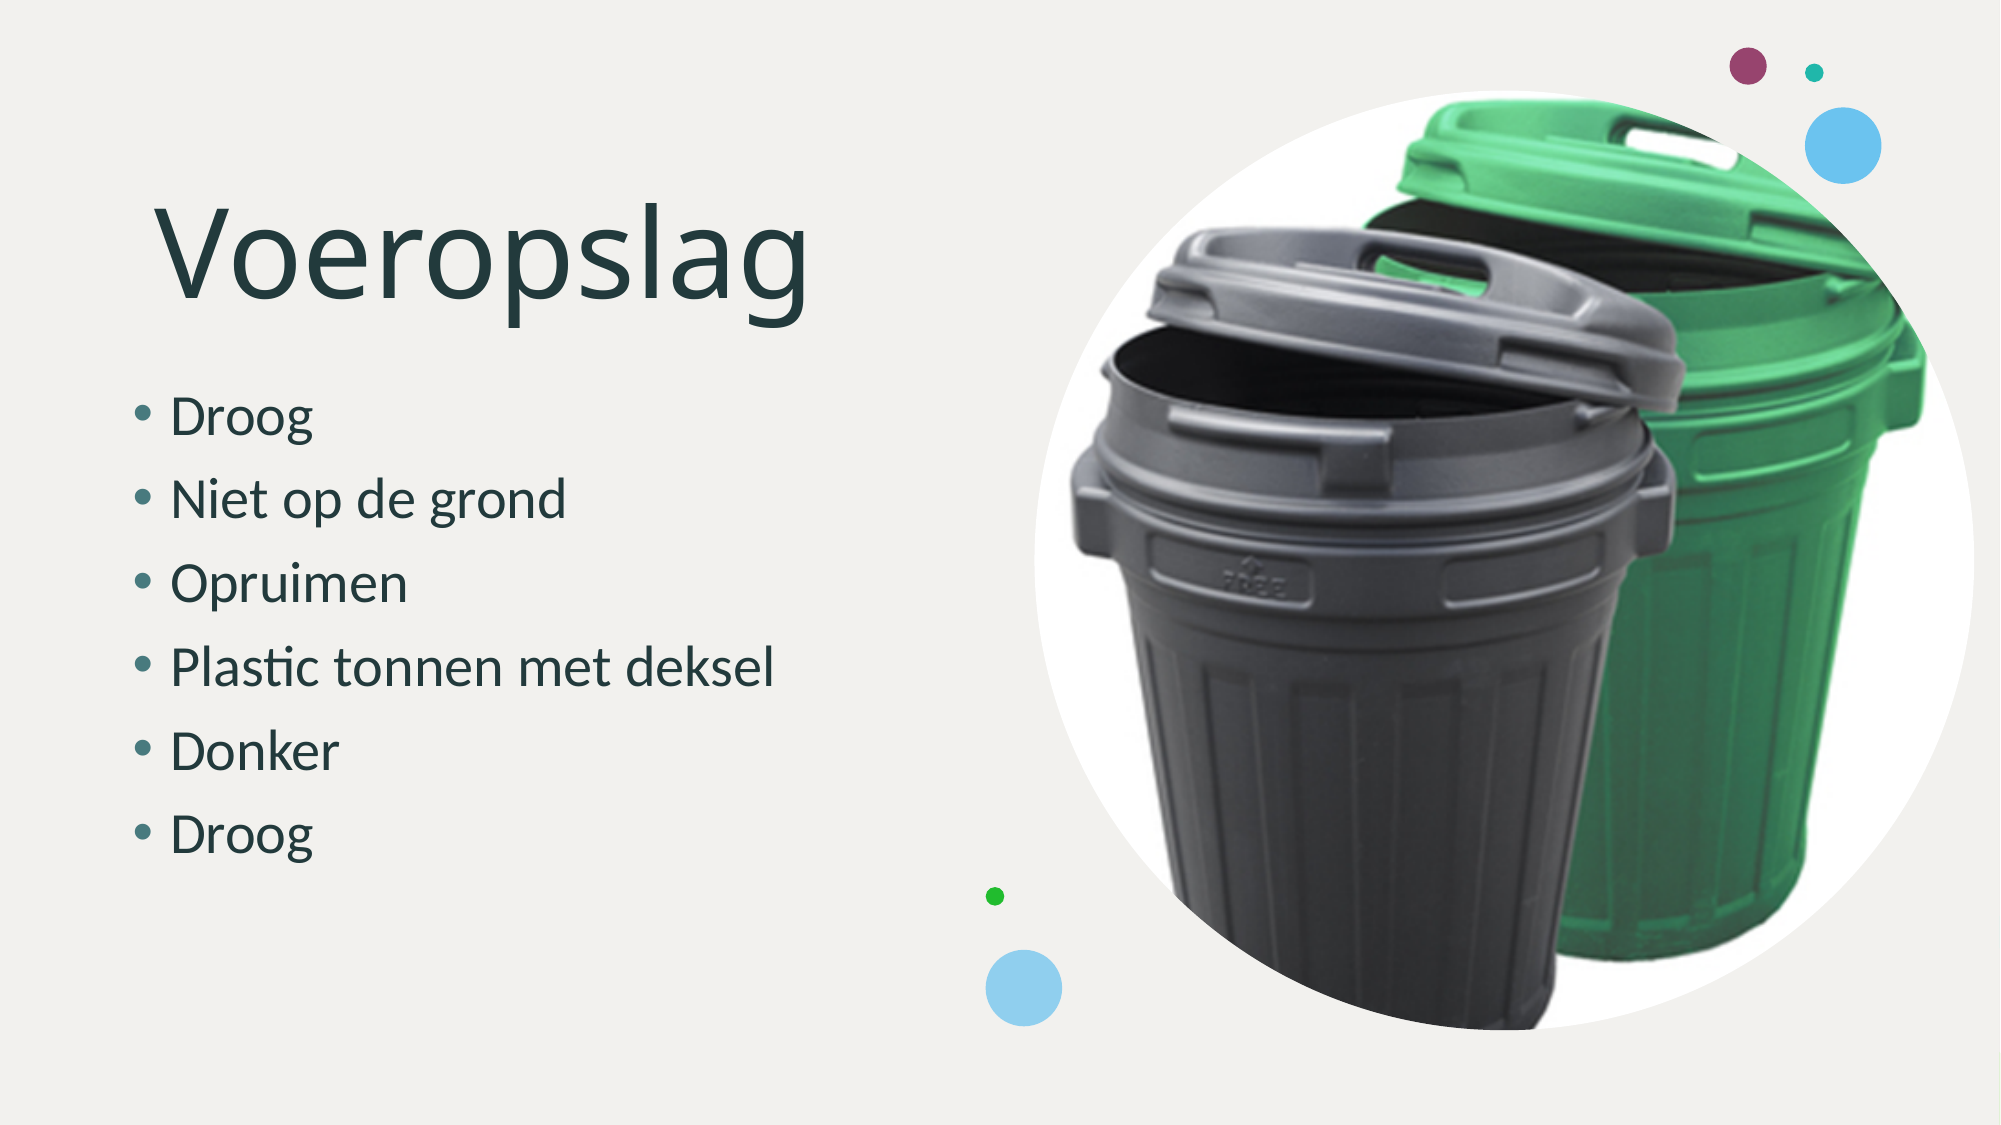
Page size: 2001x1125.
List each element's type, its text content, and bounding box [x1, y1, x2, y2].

list Droog Niet op de grond Opruimen Plastic tonnen met deksel Donker Droog [117, 377, 874, 932]
title Voeropslag [139, 0, 896, 334]
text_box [985, 47, 1882, 1027]
picture [1034, 90, 1975, 1031]
text_box [0, 0, 2000, 1125]
